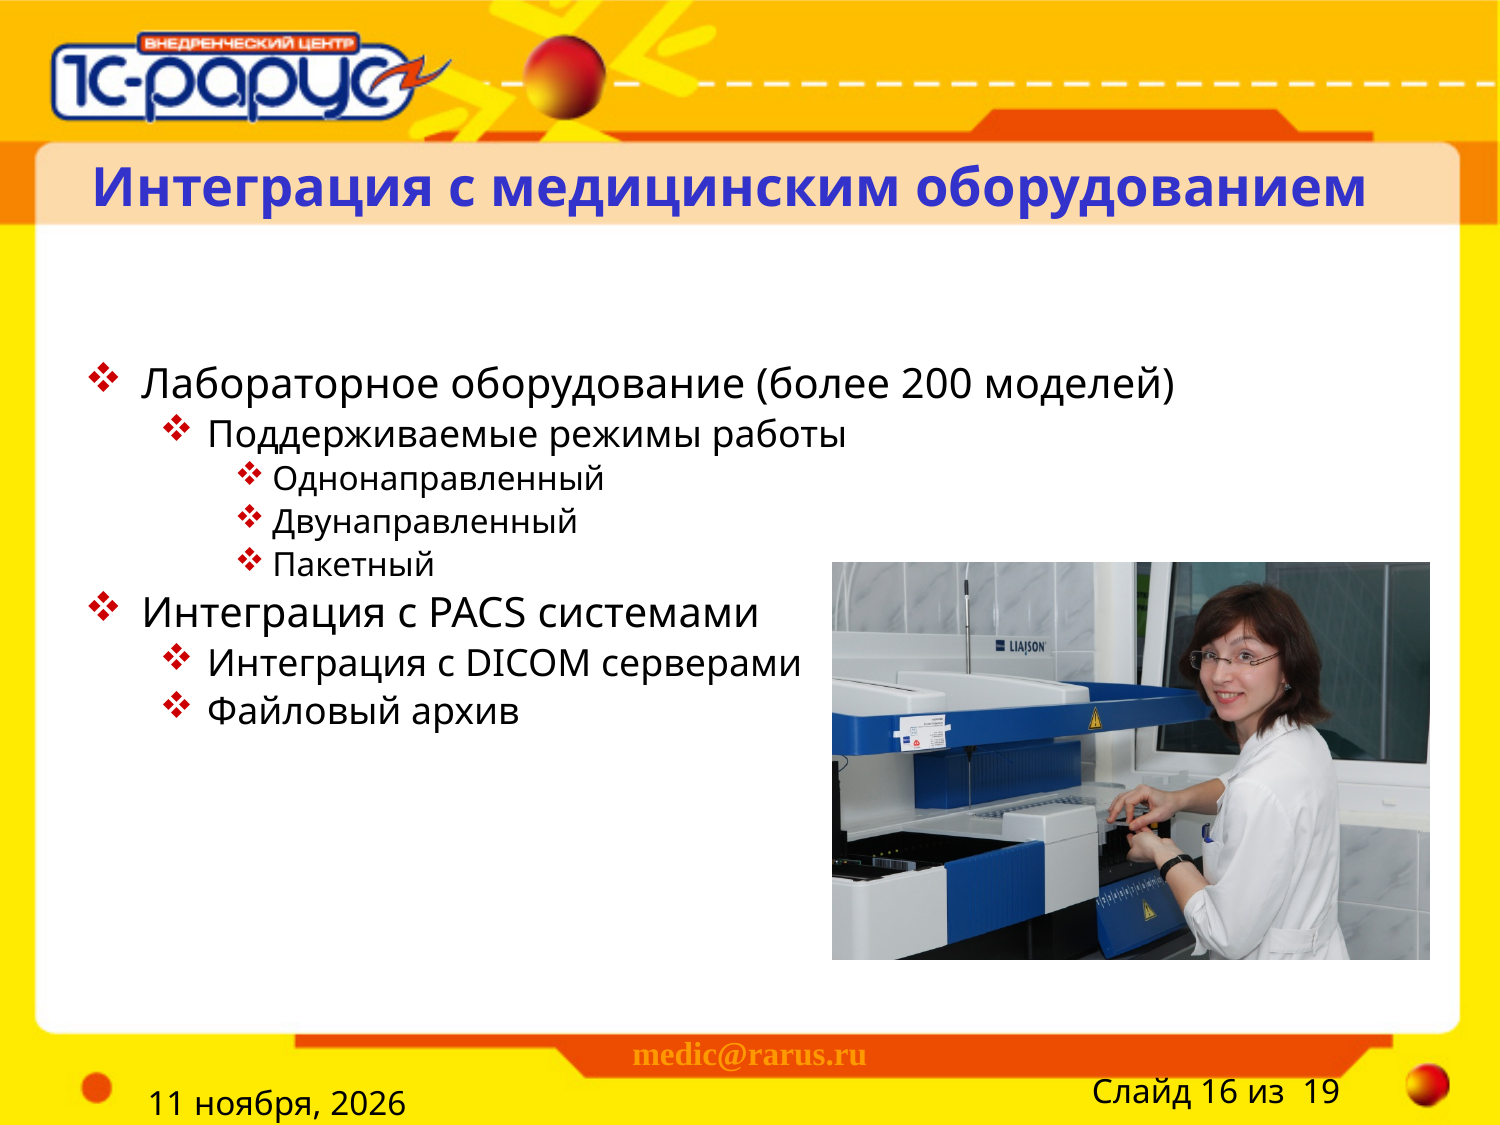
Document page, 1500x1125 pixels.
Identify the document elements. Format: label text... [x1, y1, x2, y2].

picture [0, 0, 1500, 1125]
text_box Лабораторное оборудование (более 200 моделей) Поддерживаемые режимы работы Однонаправленный Двунаправленный Пакетный Интеграция с PACS системами Интеграция с DICOM серверами Файловый архив [70, 243, 1430, 982]
text_box medic@rarus.ru [512, 1024, 988, 1103]
title Интеграция с медицинским оборудованием [76, 136, 1500, 232]
text_box 18 мая 2011 г. [123, 1034, 644, 1125]
